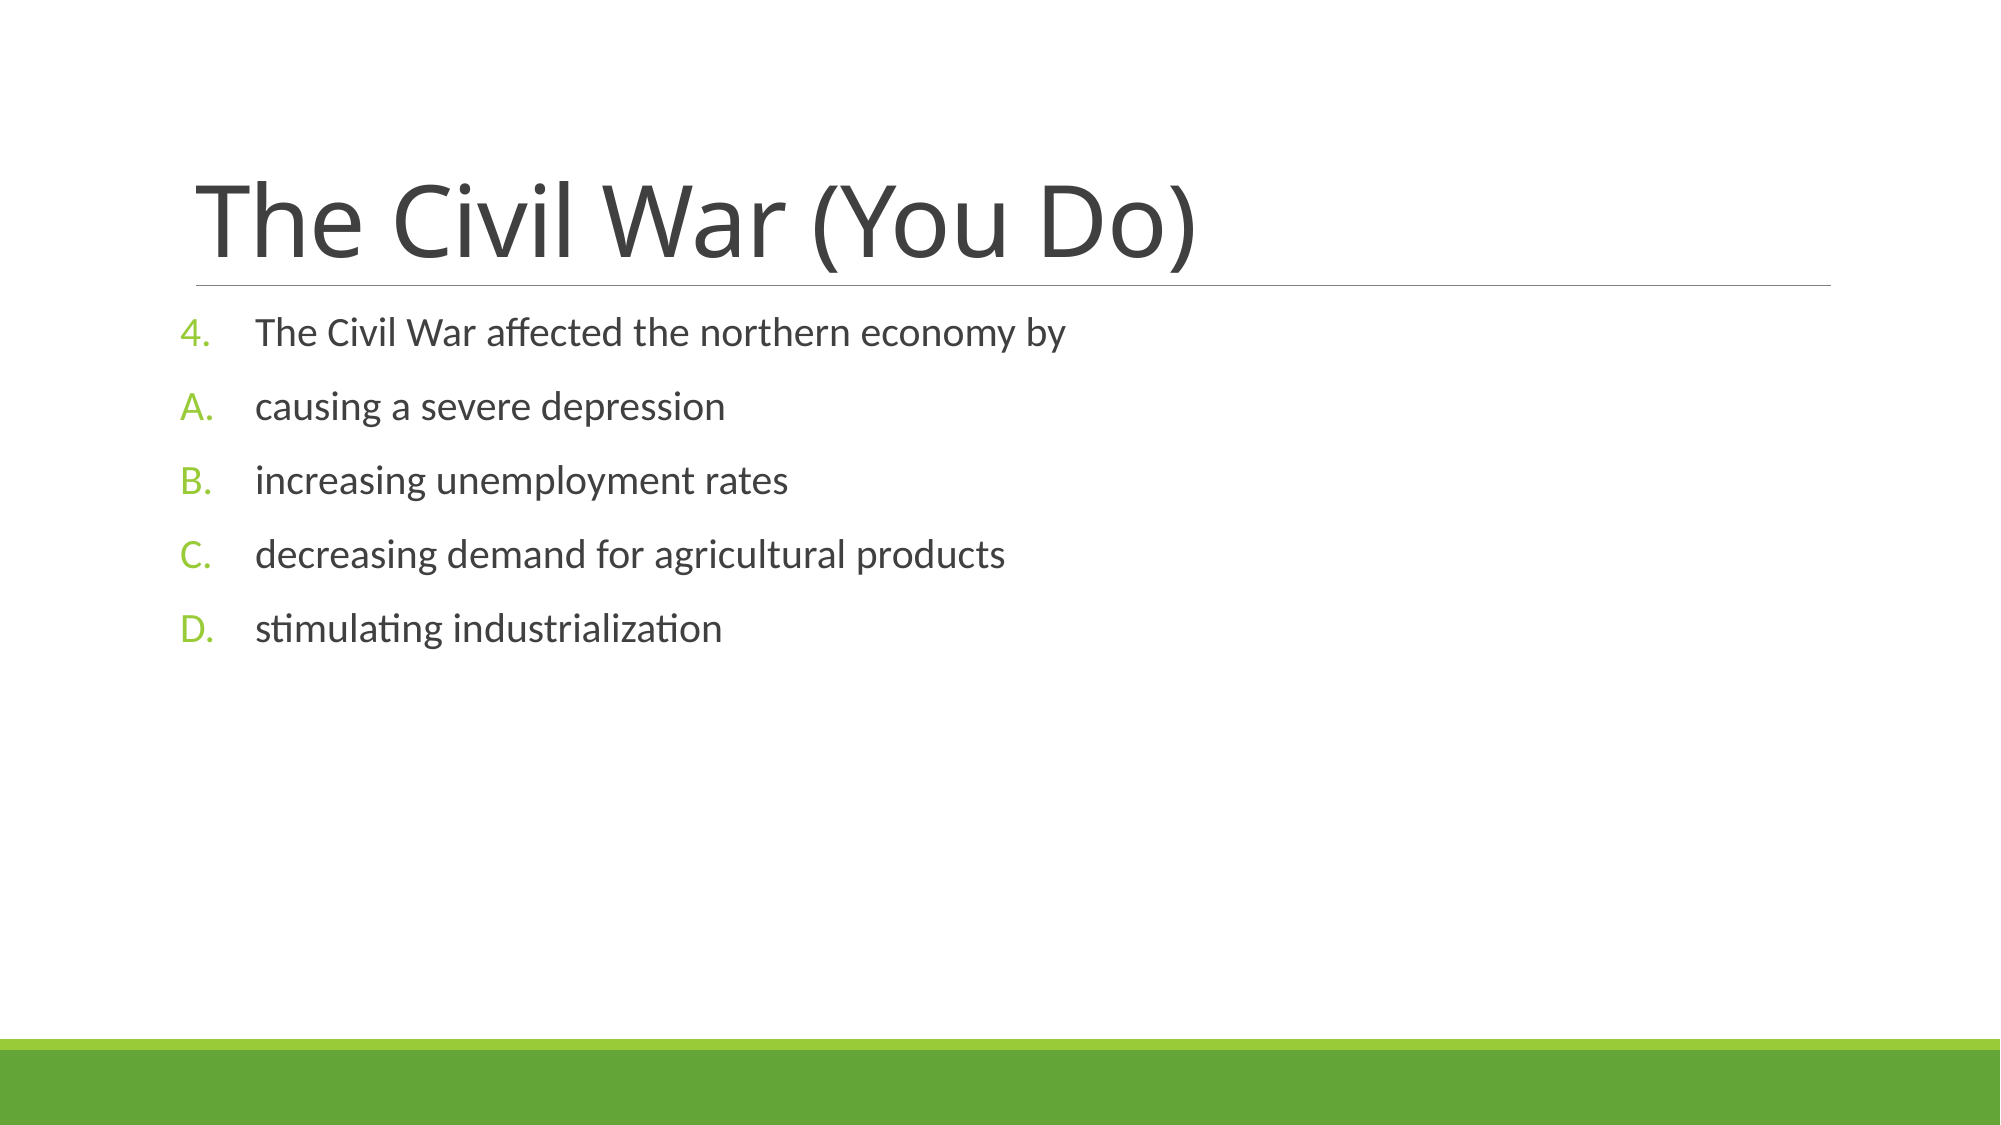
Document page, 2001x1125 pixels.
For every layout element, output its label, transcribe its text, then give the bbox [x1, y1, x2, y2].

list The Civil War affected the northern economy by causing a severe depression increasing unemployment rates decreasing demand for agricultural products stimulating industrialization [180, 302, 1830, 963]
title The Civil War (You Do) [180, 47, 1830, 285]
